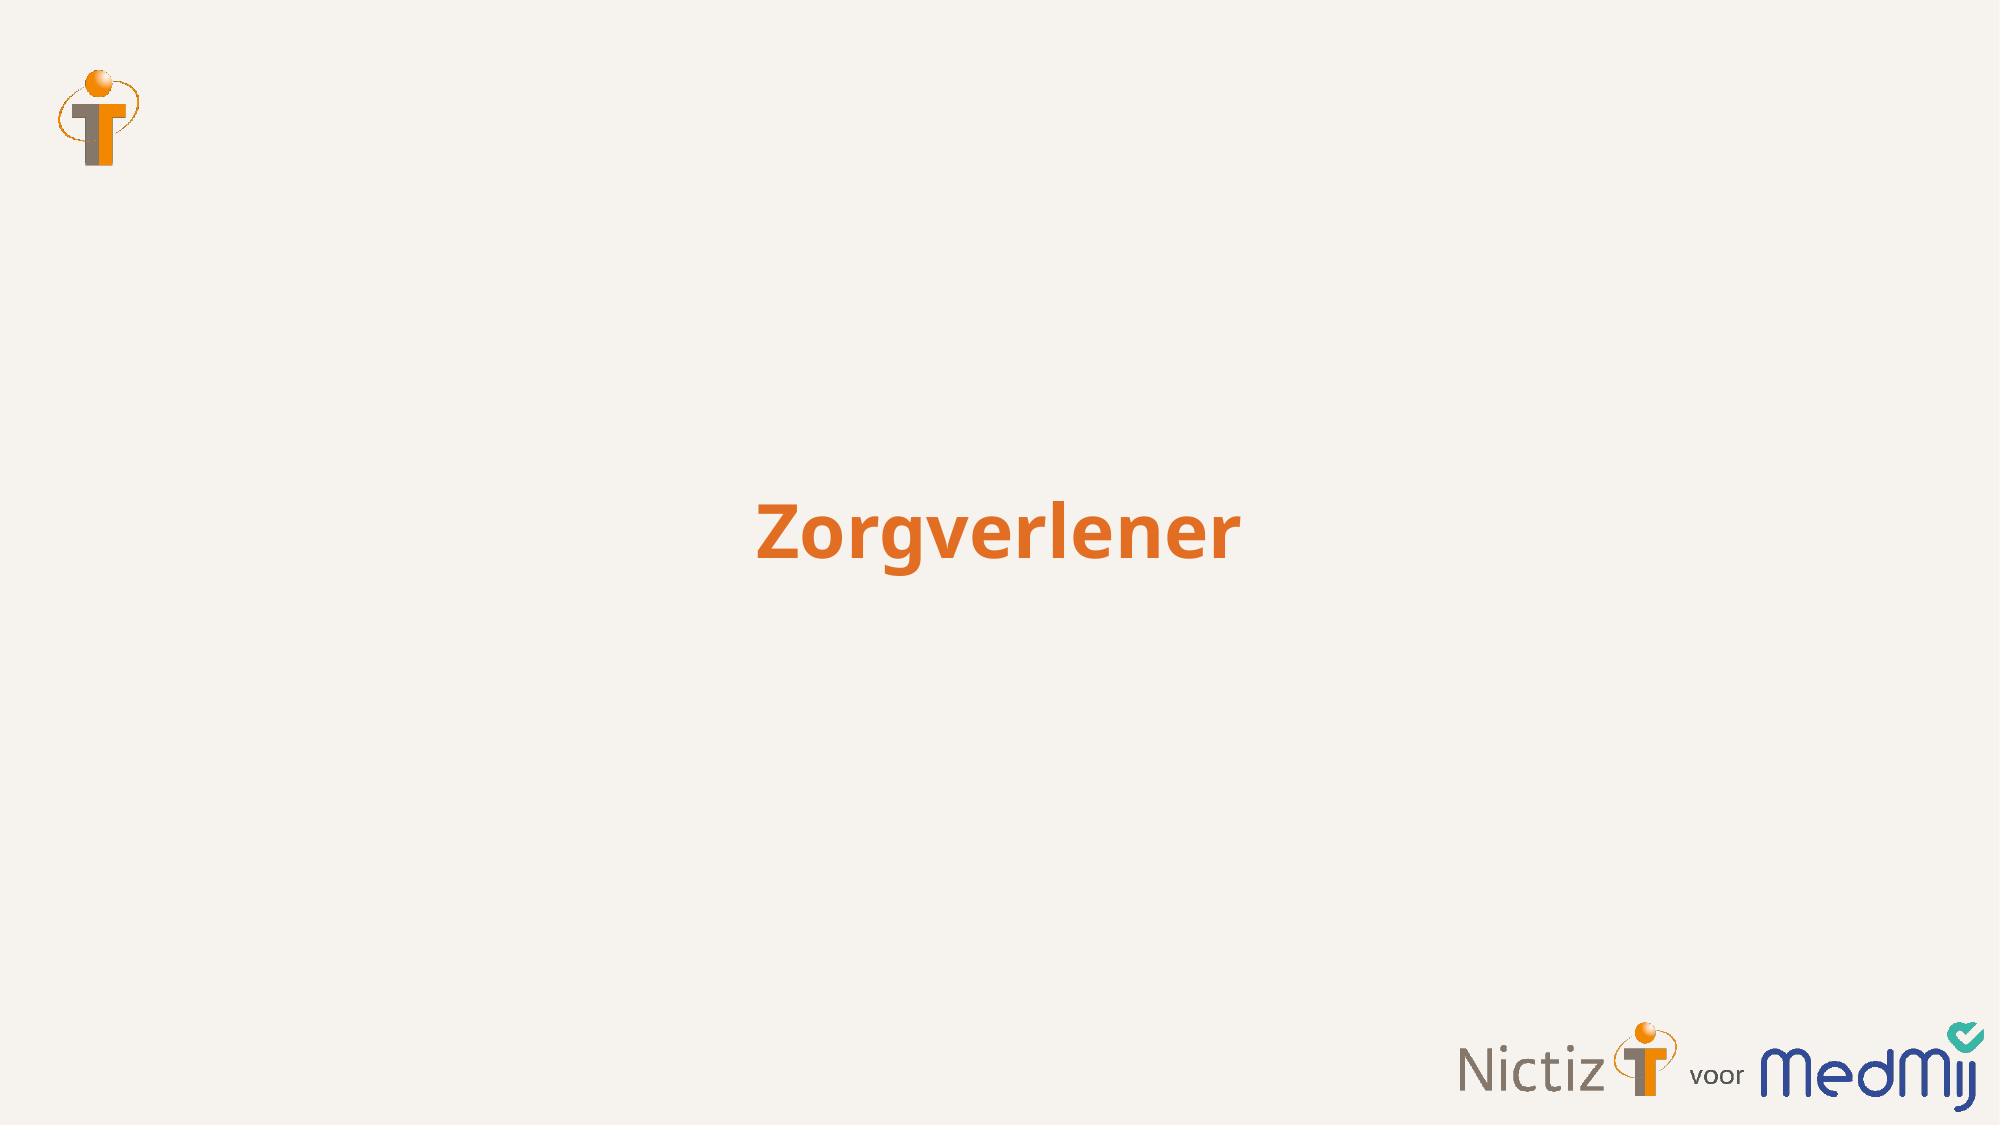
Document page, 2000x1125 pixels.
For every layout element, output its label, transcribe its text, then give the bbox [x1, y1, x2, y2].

title Zorgverlener [155, 386, 1844, 848]
picture [1457, 1019, 1988, 1113]
picture [50, 66, 151, 187]
